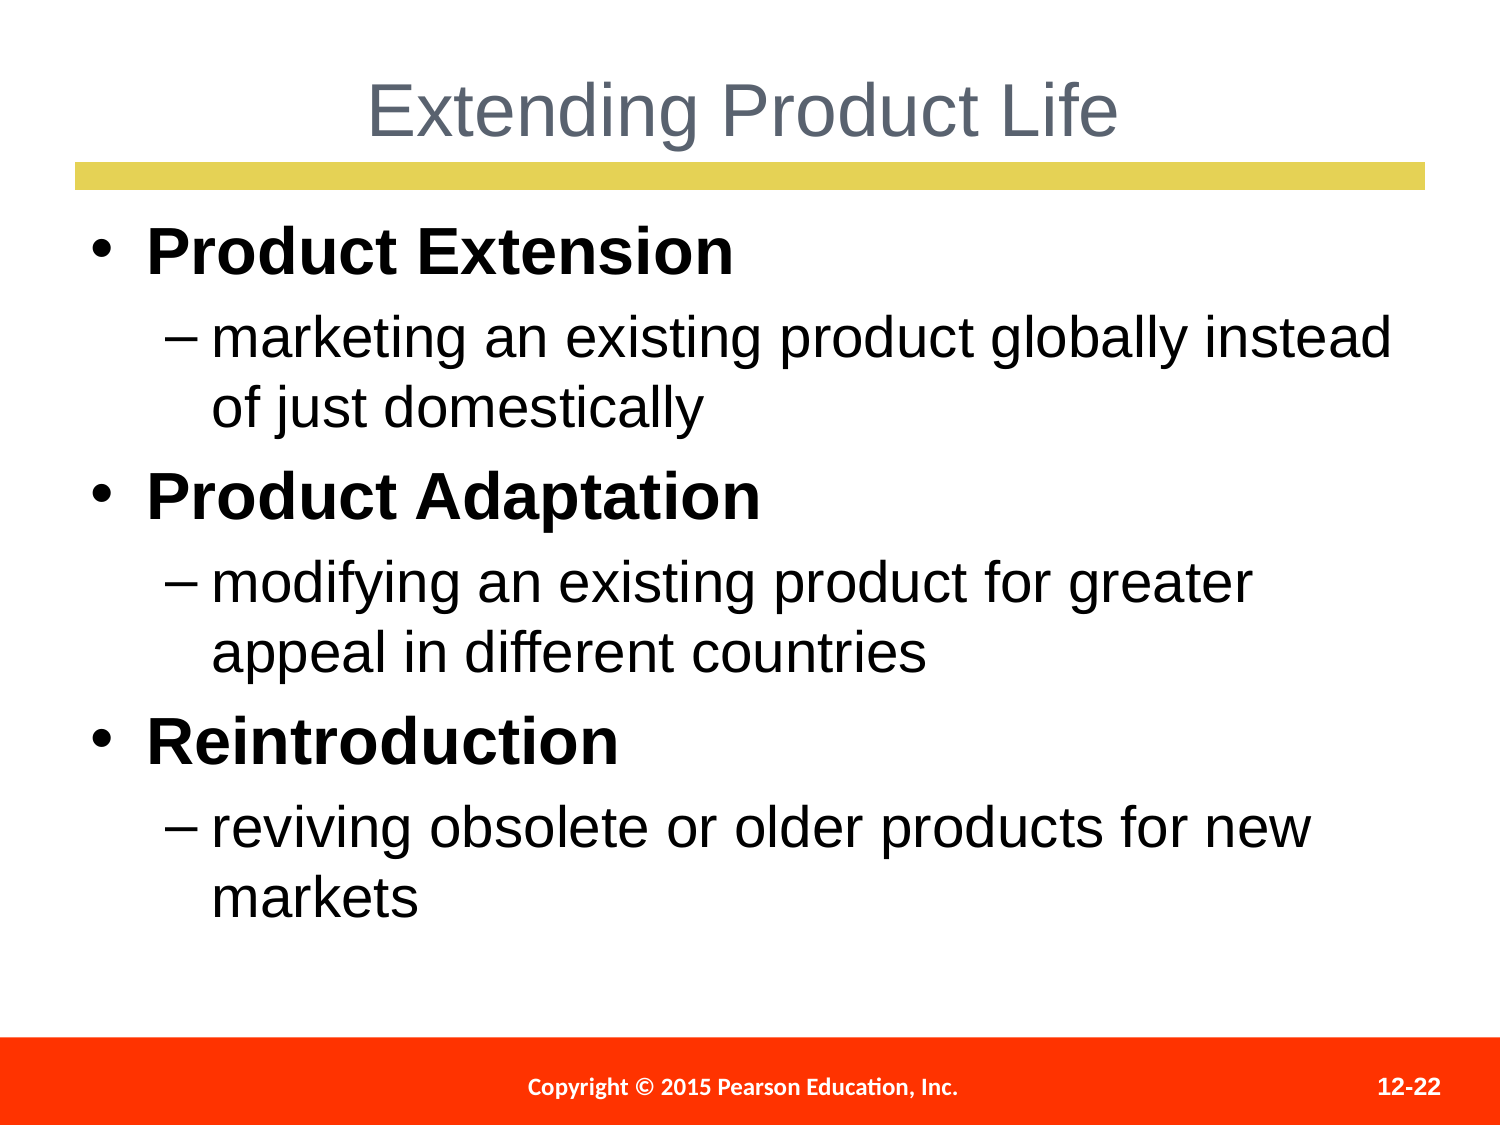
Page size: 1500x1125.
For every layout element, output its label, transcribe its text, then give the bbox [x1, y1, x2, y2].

title Extending Product Life [49, 12, 1438, 201]
list Product Extension marketing an existing product globally instead of just domestically Product Adaptation modifying an existing product for greater appeal in different countries Reintroduction reviving obsolete or older products for new markets [74, 199, 1426, 1006]
